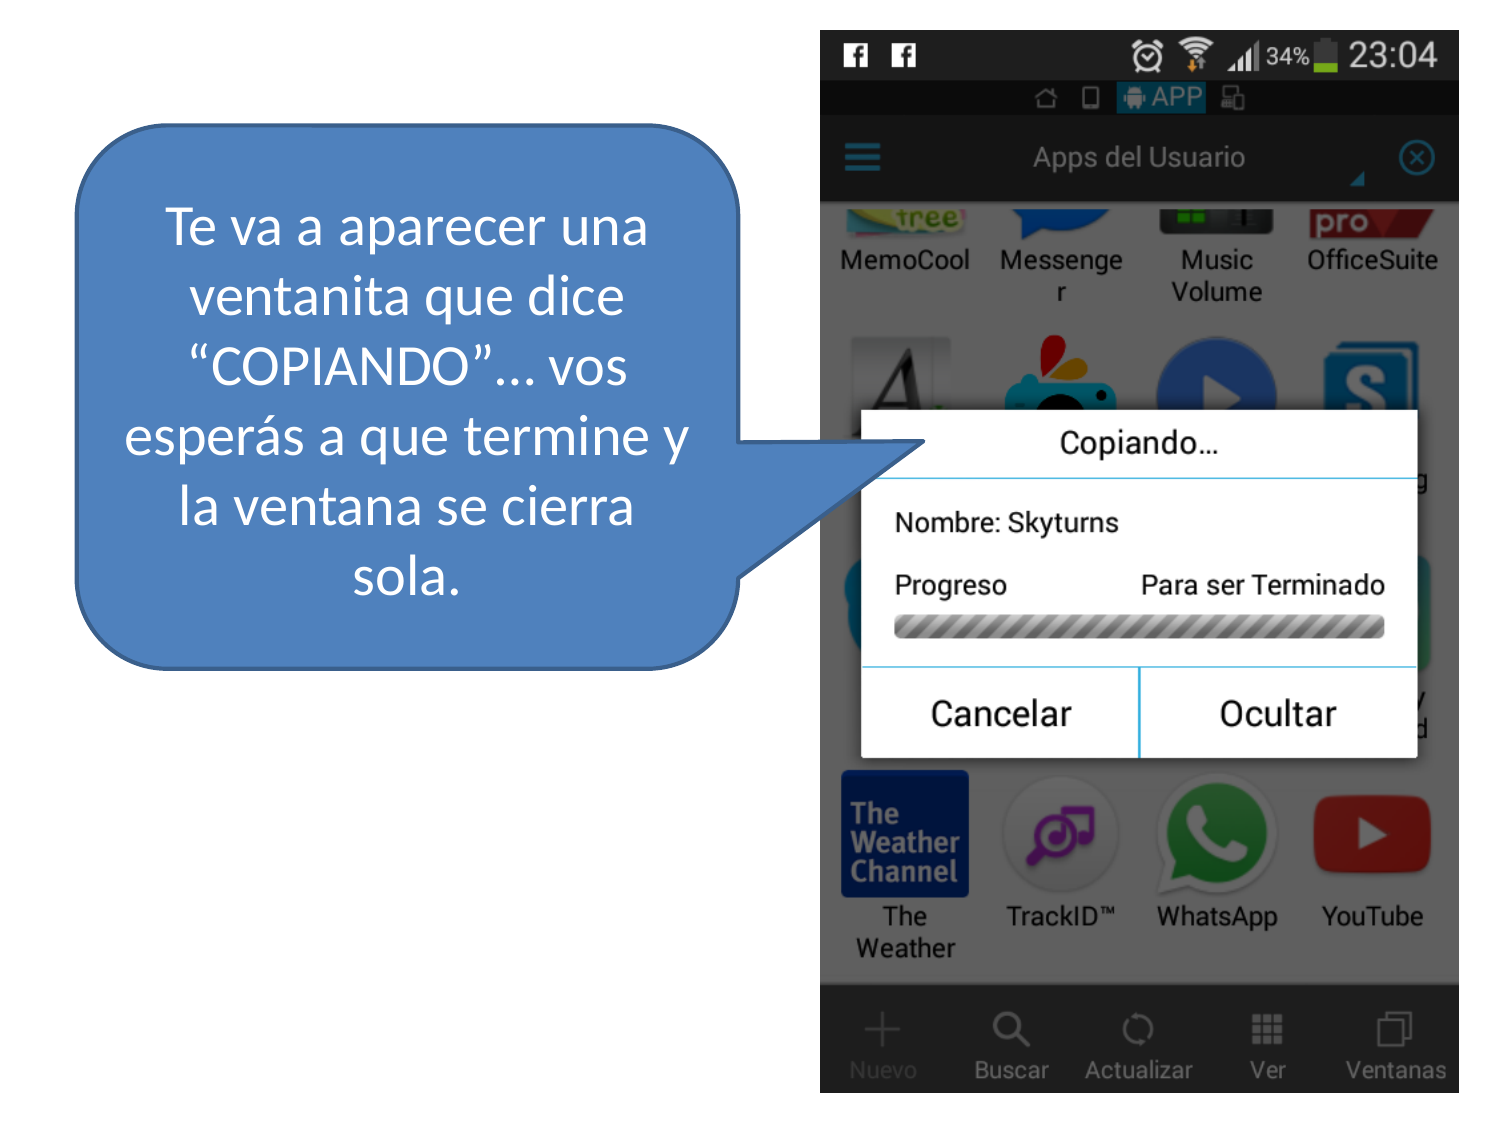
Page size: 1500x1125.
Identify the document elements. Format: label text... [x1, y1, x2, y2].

text_box Te va a aparecer una ventanita que dice “COPIANDO”… vos esperás a que termine y la ventana se cierra sola. [74, 123, 815, 671]
picture [820, 30, 1459, 1094]
